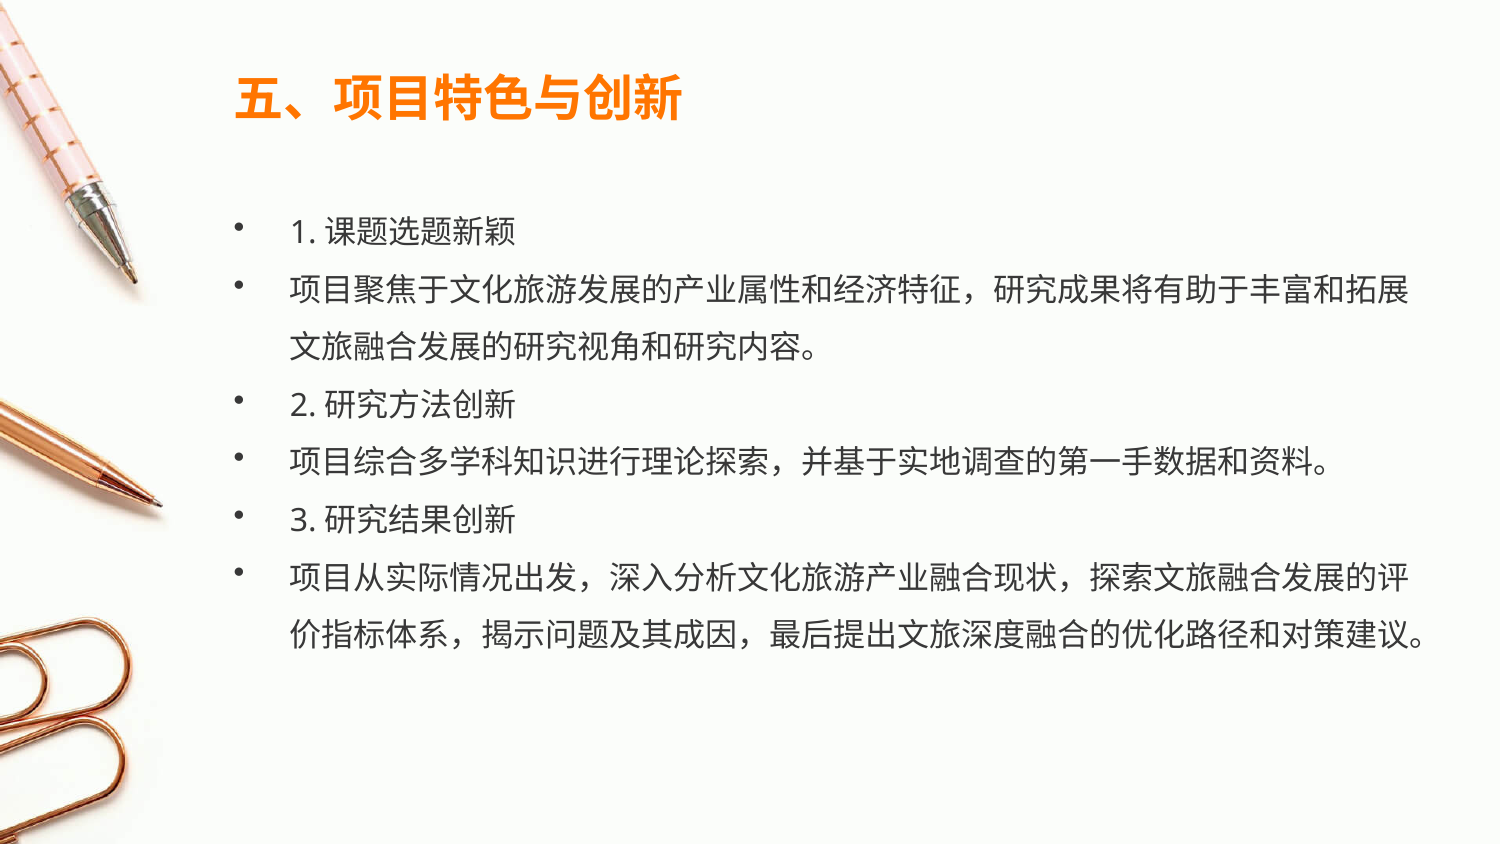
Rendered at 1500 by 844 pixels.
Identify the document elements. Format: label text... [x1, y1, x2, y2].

picture [0, 0, 1500, 844]
text_box 五、项目特色与创新 [218, 51, 1451, 143]
text_box 1.课题选题新颖 项目聚焦于文化旅游发展的产业属性和经济特征，研究成果将有助于丰富和拓展文旅融合发展的研究视角和研究内容。 2.研究方法创新 项目综合多学科知识进行理论探索，并基于实地调查的第一手数据和资料。 3.研究结果创新 项目从实际情况出发，深入分析文化旅游产业融合现状，探索文旅融合发展的评价指标体系，揭示问题及其成因，最后提出文旅深度融合的优化路径和对策建议。 [218, 185, 1436, 561]
